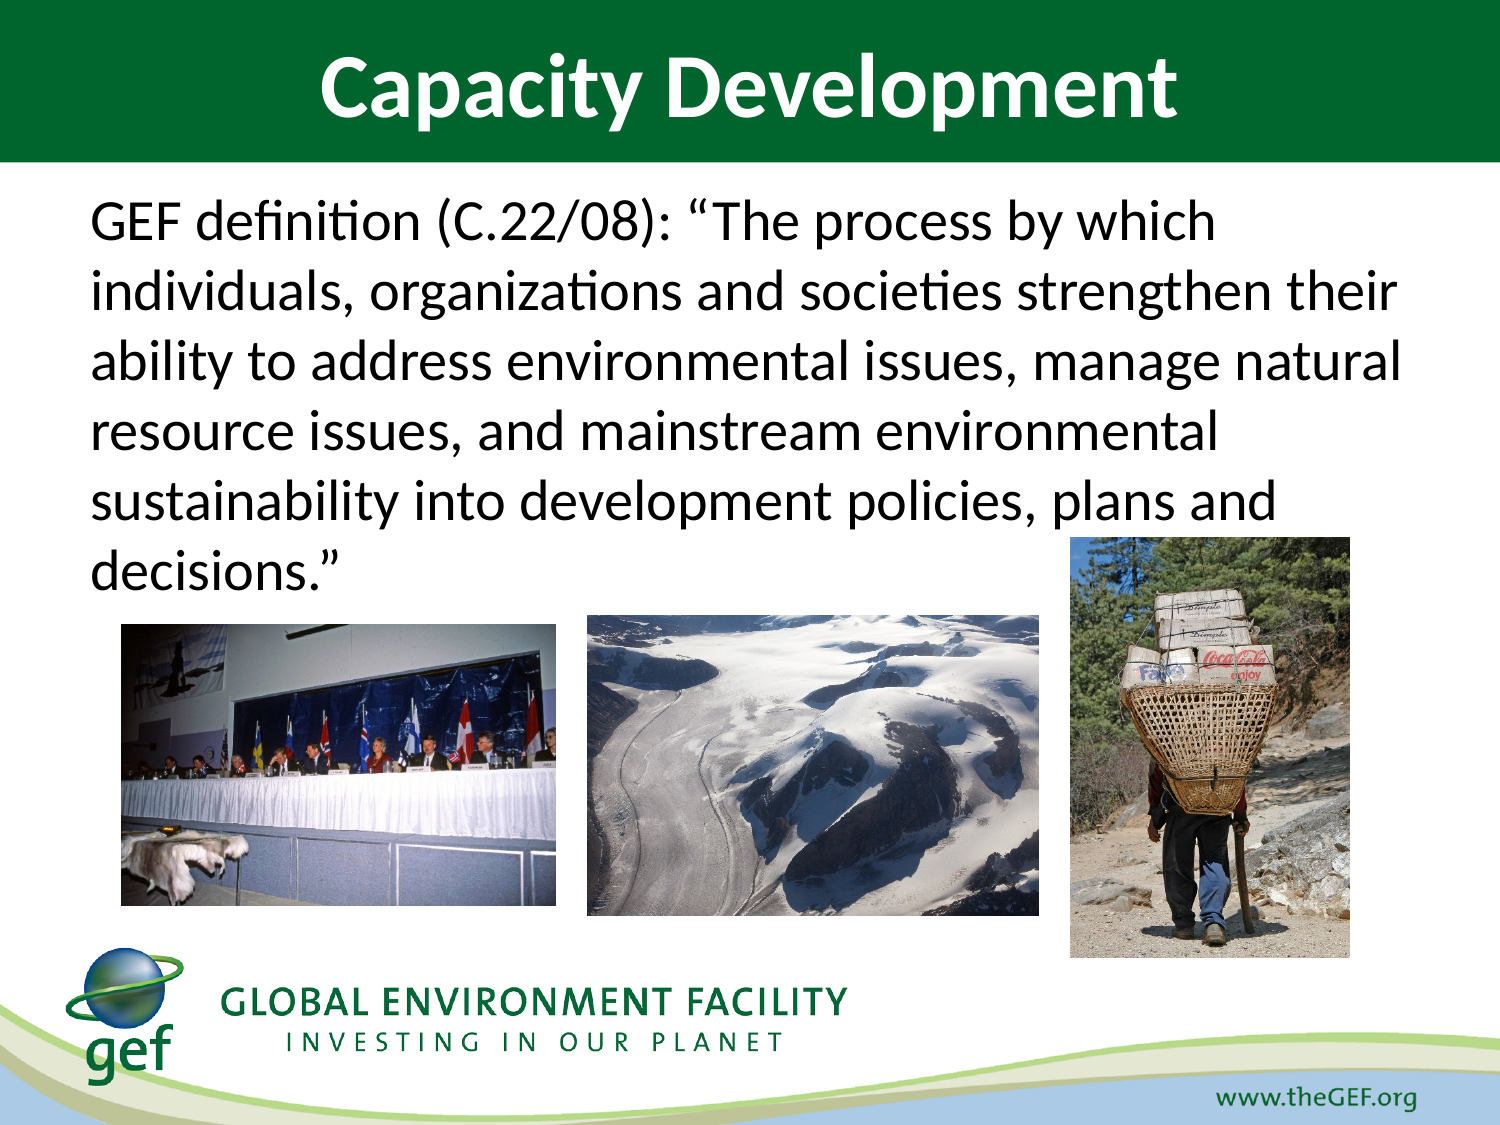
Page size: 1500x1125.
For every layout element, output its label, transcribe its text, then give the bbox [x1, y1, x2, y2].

list GEF definition (C.22/08): “The process by which individuals, organizations and societies strengthen their ability to address environmental issues, manage natural resource issues, and mainstream environmental sustainability into development policies, plans and decisions.” [75, 174, 1425, 958]
picture [121, 624, 556, 907]
text_box Capacity Development [0, 0, 1500, 163]
picture [587, 615, 1039, 916]
picture [0, 537, 1500, 1125]
